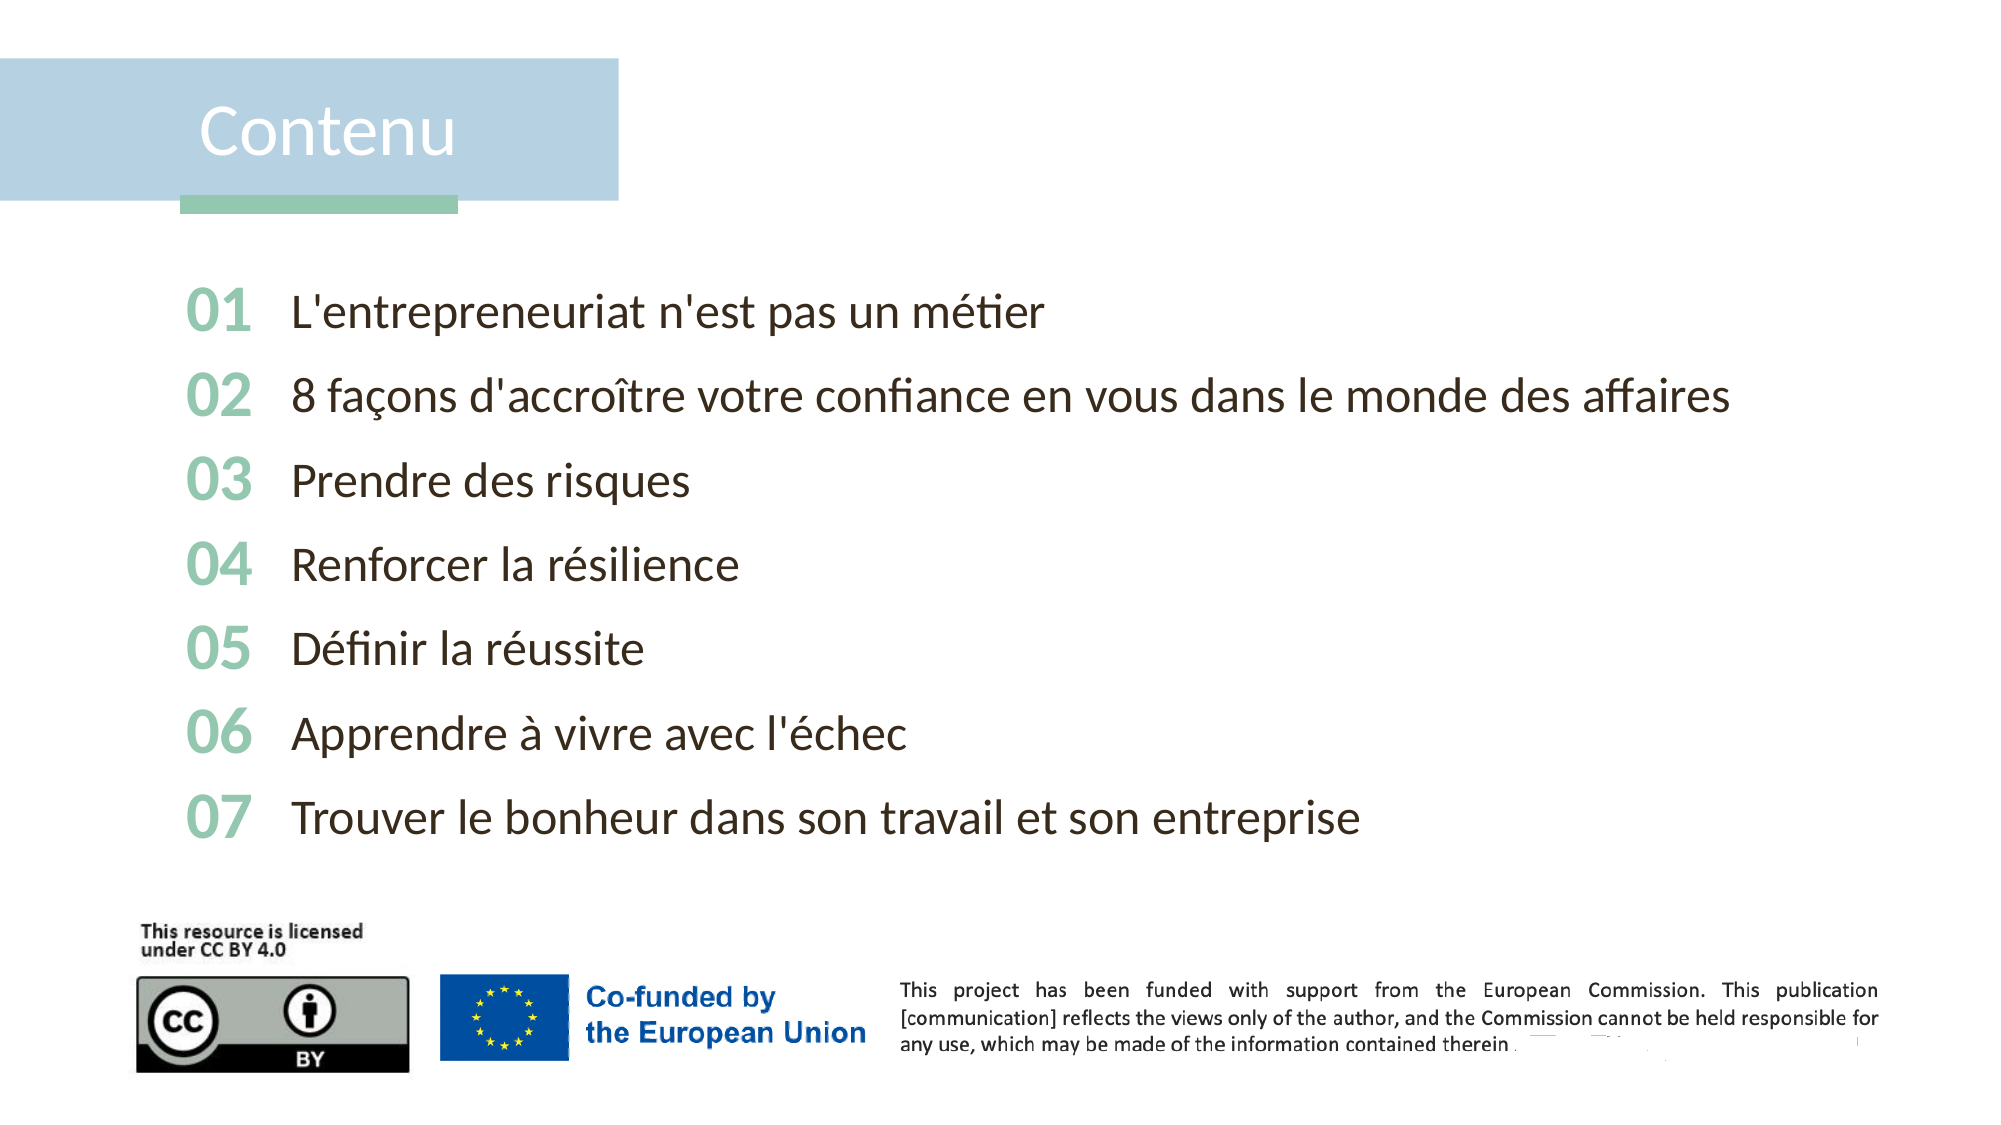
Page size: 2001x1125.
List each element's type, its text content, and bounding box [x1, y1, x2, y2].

list 04 [171, 535, 286, 592]
list L'entrepreneuriat n'est pas un métier [276, 284, 1794, 341]
text_box 05 [171, 619, 286, 676]
text_box Définir la réussite [276, 621, 1794, 678]
list 03 [171, 451, 286, 507]
text_box Trouver le bonheur dans son travail et son entreprise [276, 790, 1794, 847]
picture [108, 902, 1913, 1096]
text_box Apprendre à vivre avec l'échec [276, 706, 1794, 763]
list 01 [171, 282, 286, 338]
text_box 07 [171, 788, 286, 845]
text_box 06 [171, 704, 286, 761]
list 8 façons d'accroître votre confiance en vous dans le monde des affaires [276, 368, 1794, 425]
list Contenu [184, 72, 593, 191]
list Prendre des risques [276, 453, 1794, 510]
list 02 [171, 366, 286, 423]
text_box [130, 898, 1871, 944]
list Renforcer la résilience [276, 537, 1889, 593]
